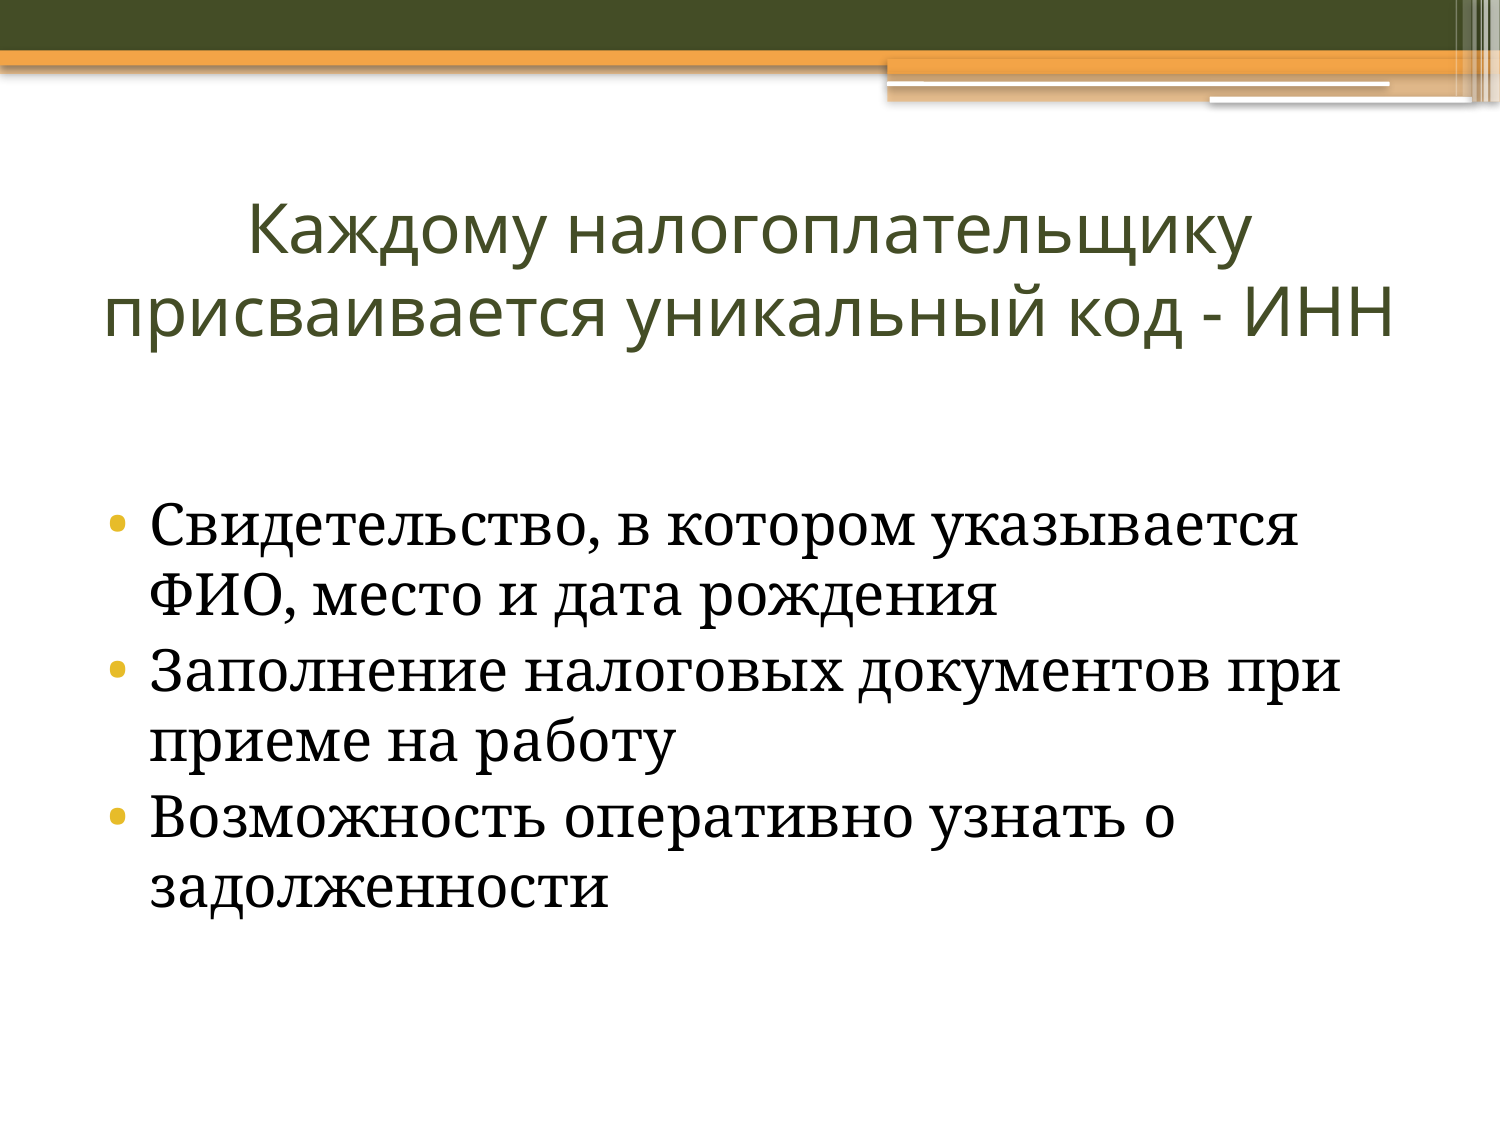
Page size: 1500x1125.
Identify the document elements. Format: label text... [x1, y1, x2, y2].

list Свидетельство, в котором указывается ФИО, место и дата рождения Заполнение налоговых документов при приеме на работу Возможность оперативно узнать о задолженности [75, 479, 1425, 1079]
title Каждому налогоплательщику присваивается уникальный код - ИНН [75, 137, 1425, 398]
